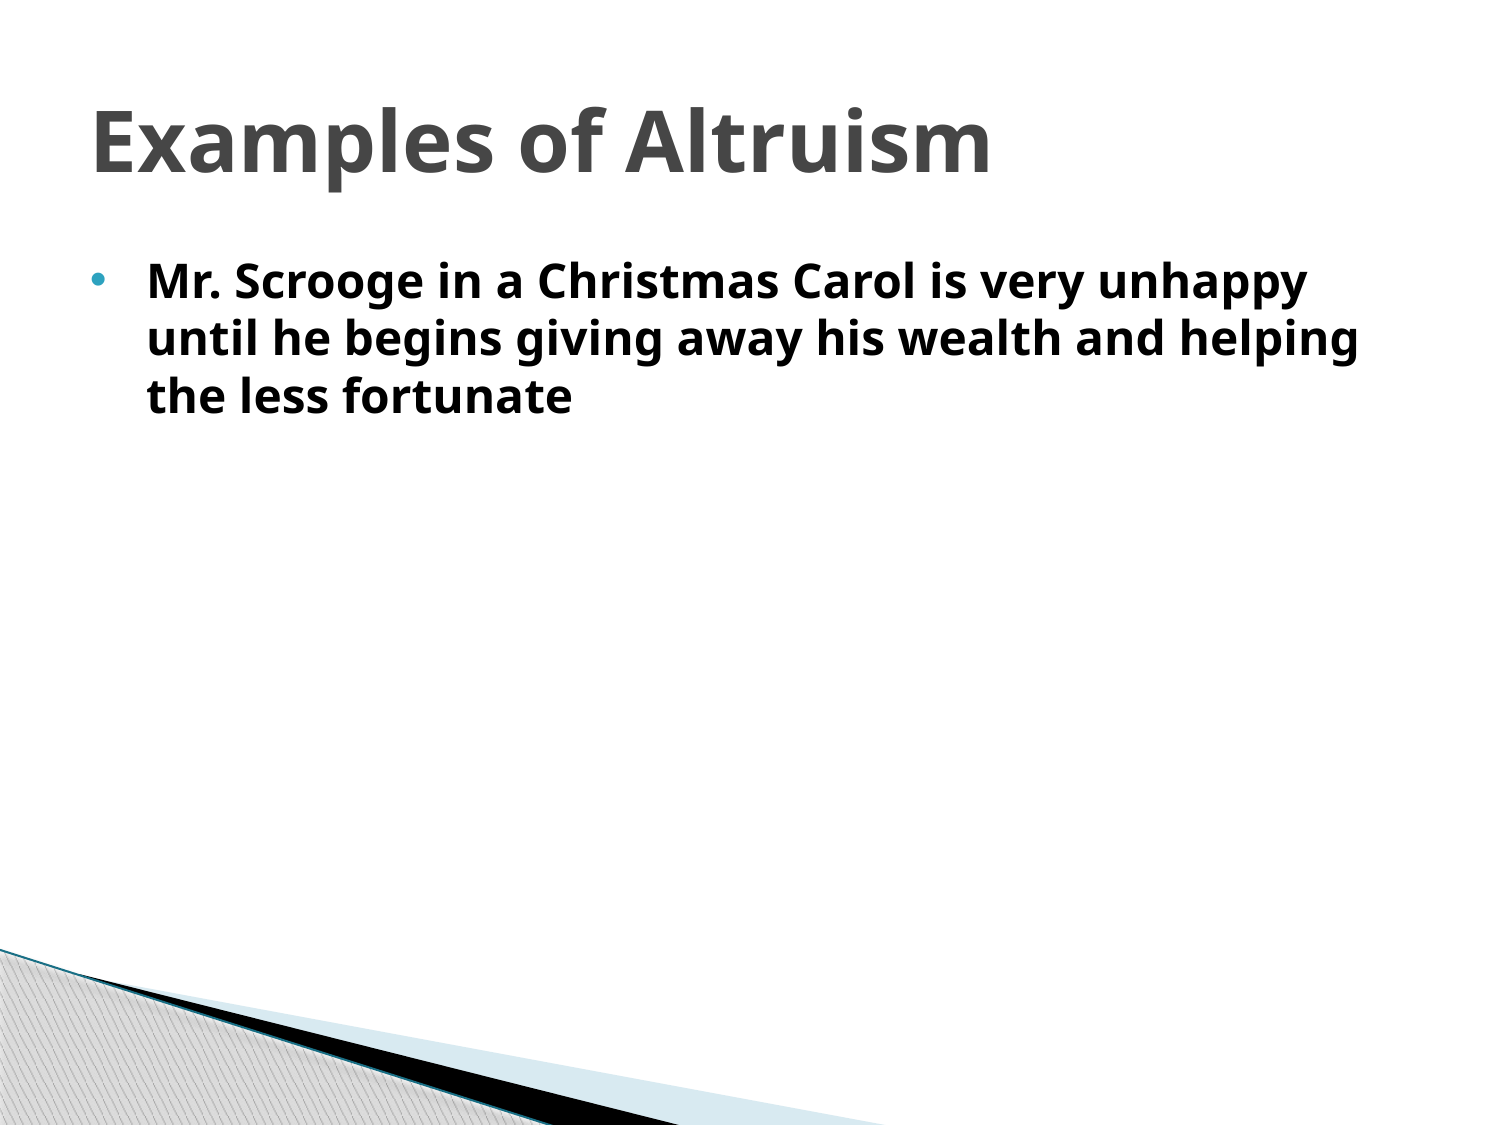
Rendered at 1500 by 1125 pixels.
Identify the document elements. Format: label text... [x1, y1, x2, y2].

list Mr. Scrooge in a Christmas Carol is very unhappy until he begins giving away his wealth and helping the less fortunate [75, 243, 1425, 986]
title Examples of Altruism [75, 45, 1425, 233]
